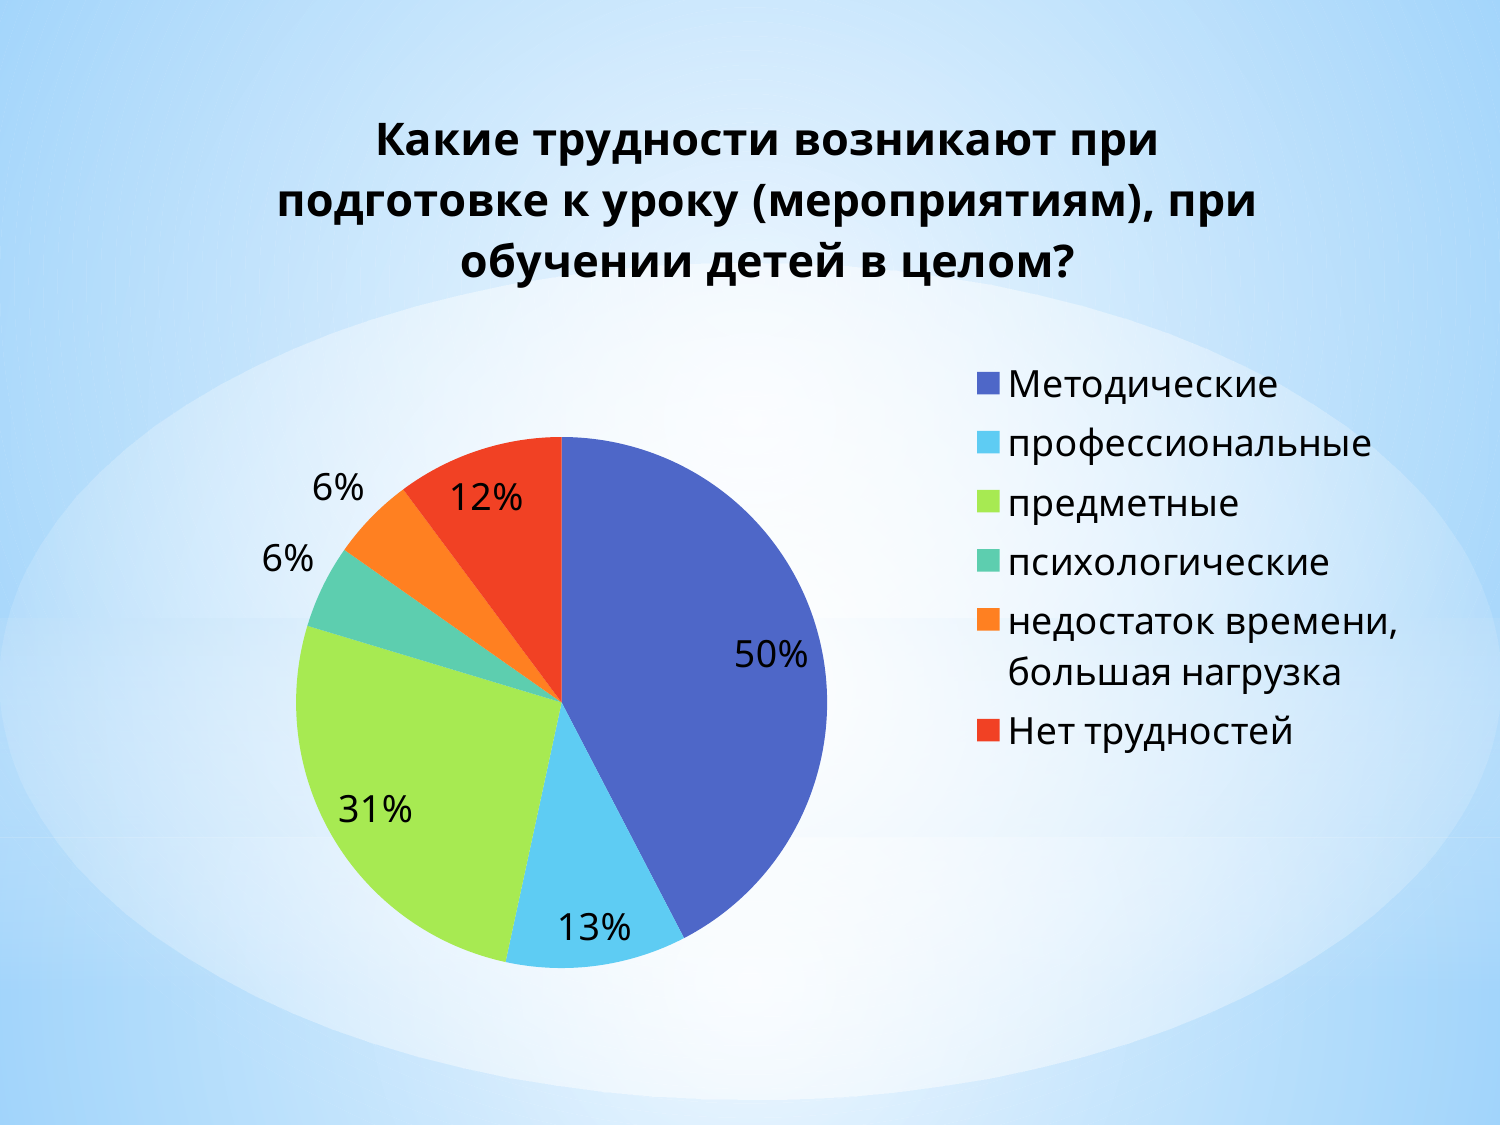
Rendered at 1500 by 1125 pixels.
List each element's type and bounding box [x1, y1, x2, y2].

chart [111, 66, 1424, 1047]
